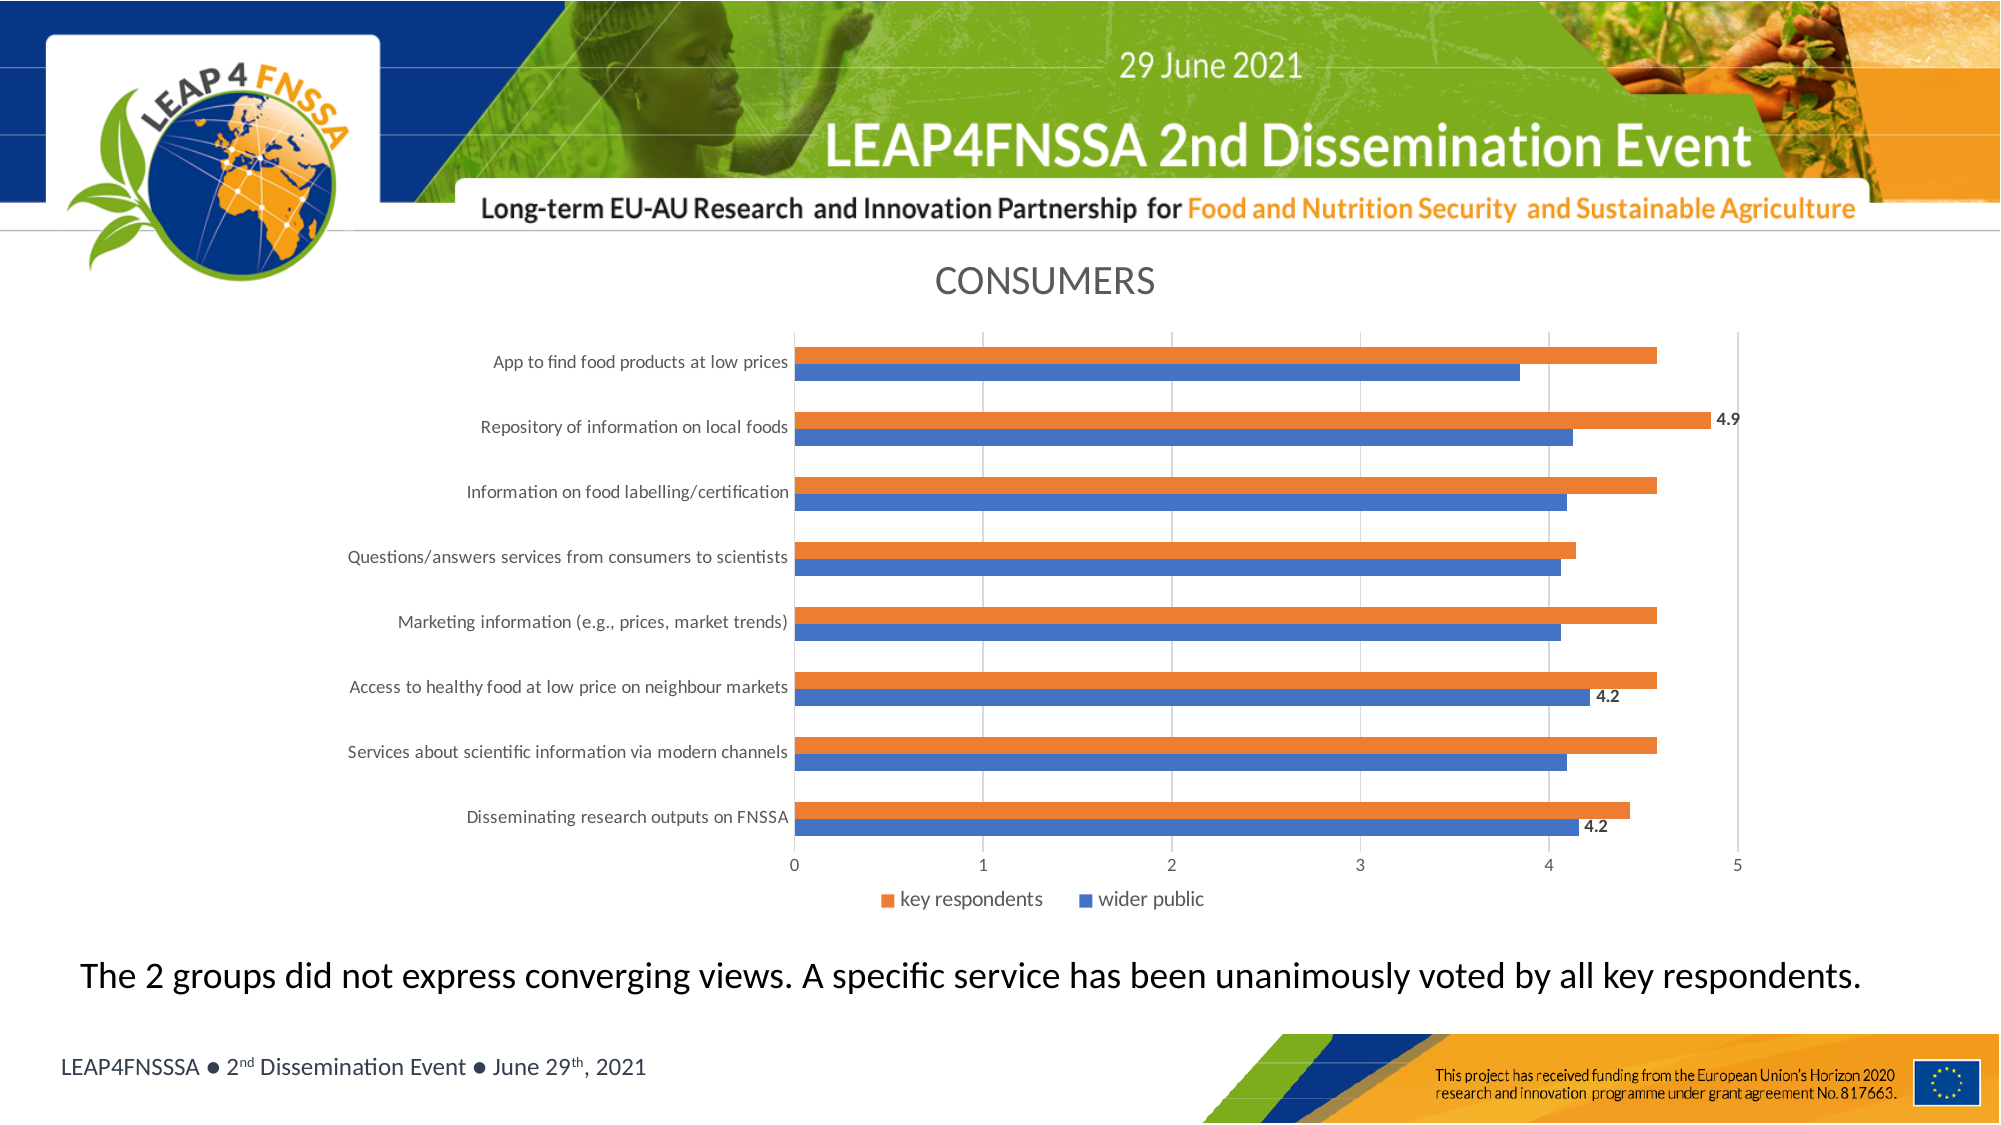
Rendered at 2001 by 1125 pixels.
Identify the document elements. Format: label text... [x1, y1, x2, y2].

chart [318, 228, 1772, 937]
picture [498, 1034, 1999, 1123]
text_box The 2 groups did not express converging views. A specific service has been unanimously voted by all key respondents. [65, 944, 1925, 1004]
picture [0, 1, 2000, 334]
